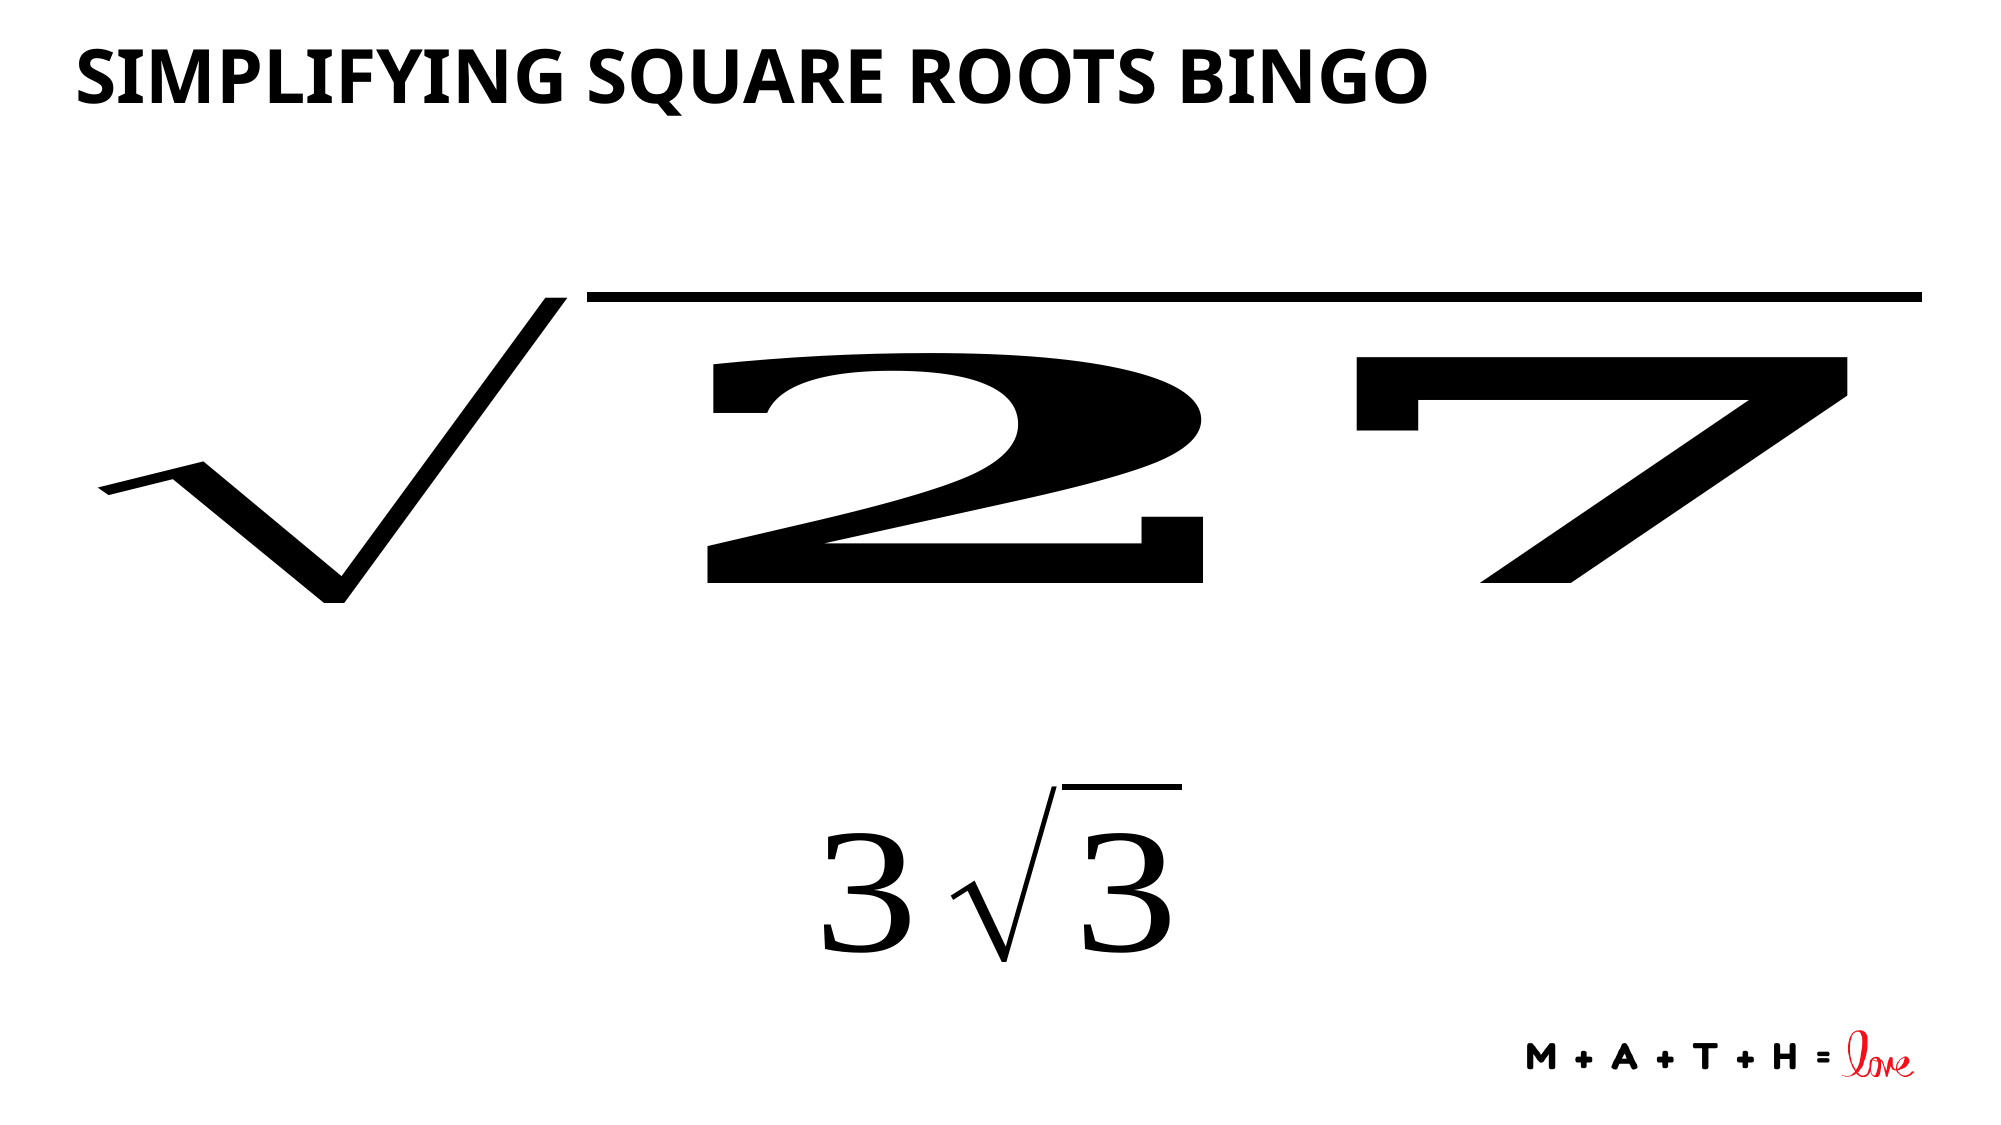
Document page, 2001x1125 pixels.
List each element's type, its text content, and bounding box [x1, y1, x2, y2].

picture [1511, 1026, 1925, 1082]
text_box SIMPLIFYING SQUARE ROOTS BINGO [60, 20, 1448, 126]
